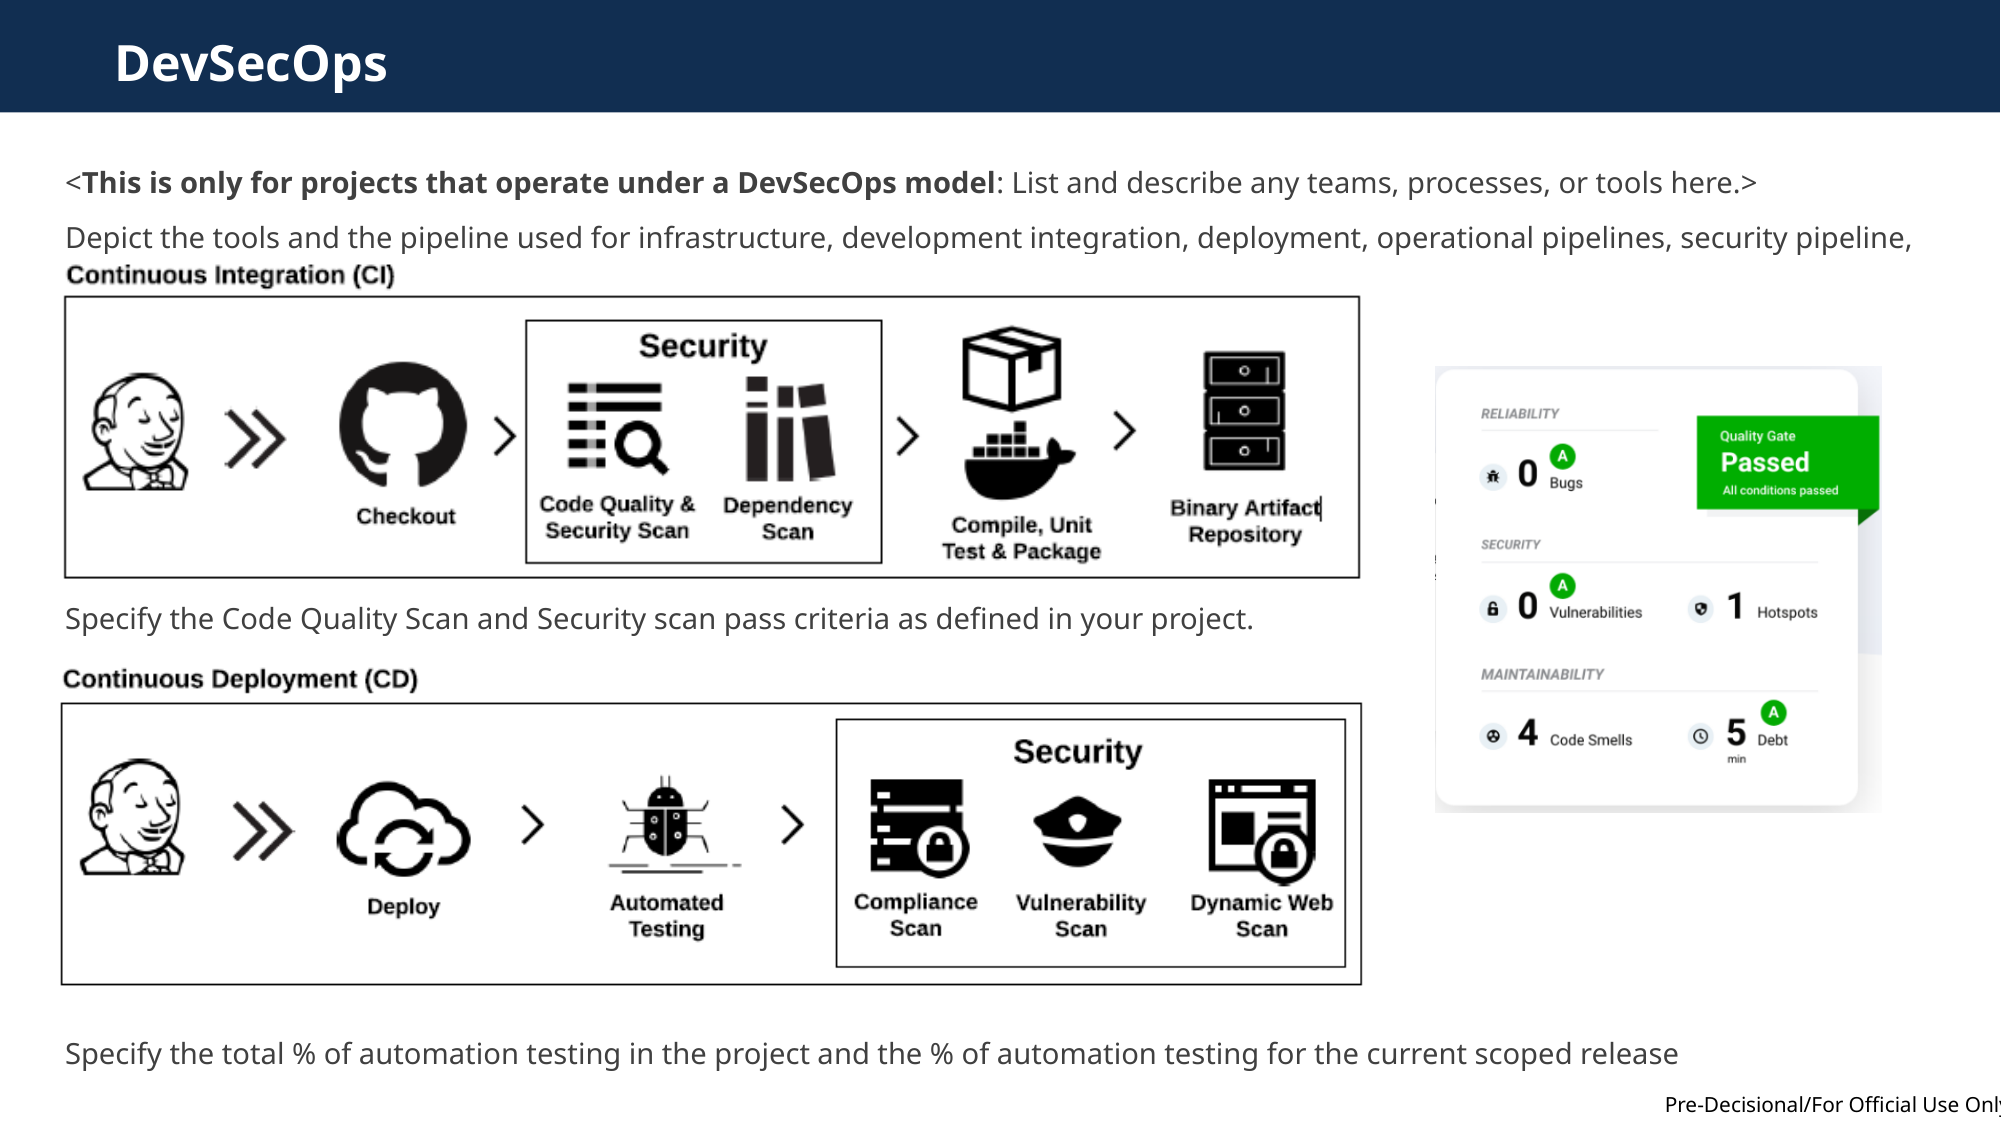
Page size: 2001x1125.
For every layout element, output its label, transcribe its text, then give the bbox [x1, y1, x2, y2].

picture [49, 663, 1376, 1001]
slide_number [1433, 1050, 1900, 1088]
list <This is only for projects that operate under a DevSecOps model: List and describe any teams, processes, or tools here.> Depict the tools and the pipeline used for infrastructure, development integration, deployment, operational pipelines, security pipeline, Specify the Code Quality Scan and Security scan pass criteria as defined in your project. Specify the total % of automation testing in the project and the % of automation testing for the current scoped release [50, 149, 1938, 1088]
picture [1435, 366, 1882, 813]
picture [49, 254, 1376, 590]
title DevSecOps [99, 29, 998, 93]
